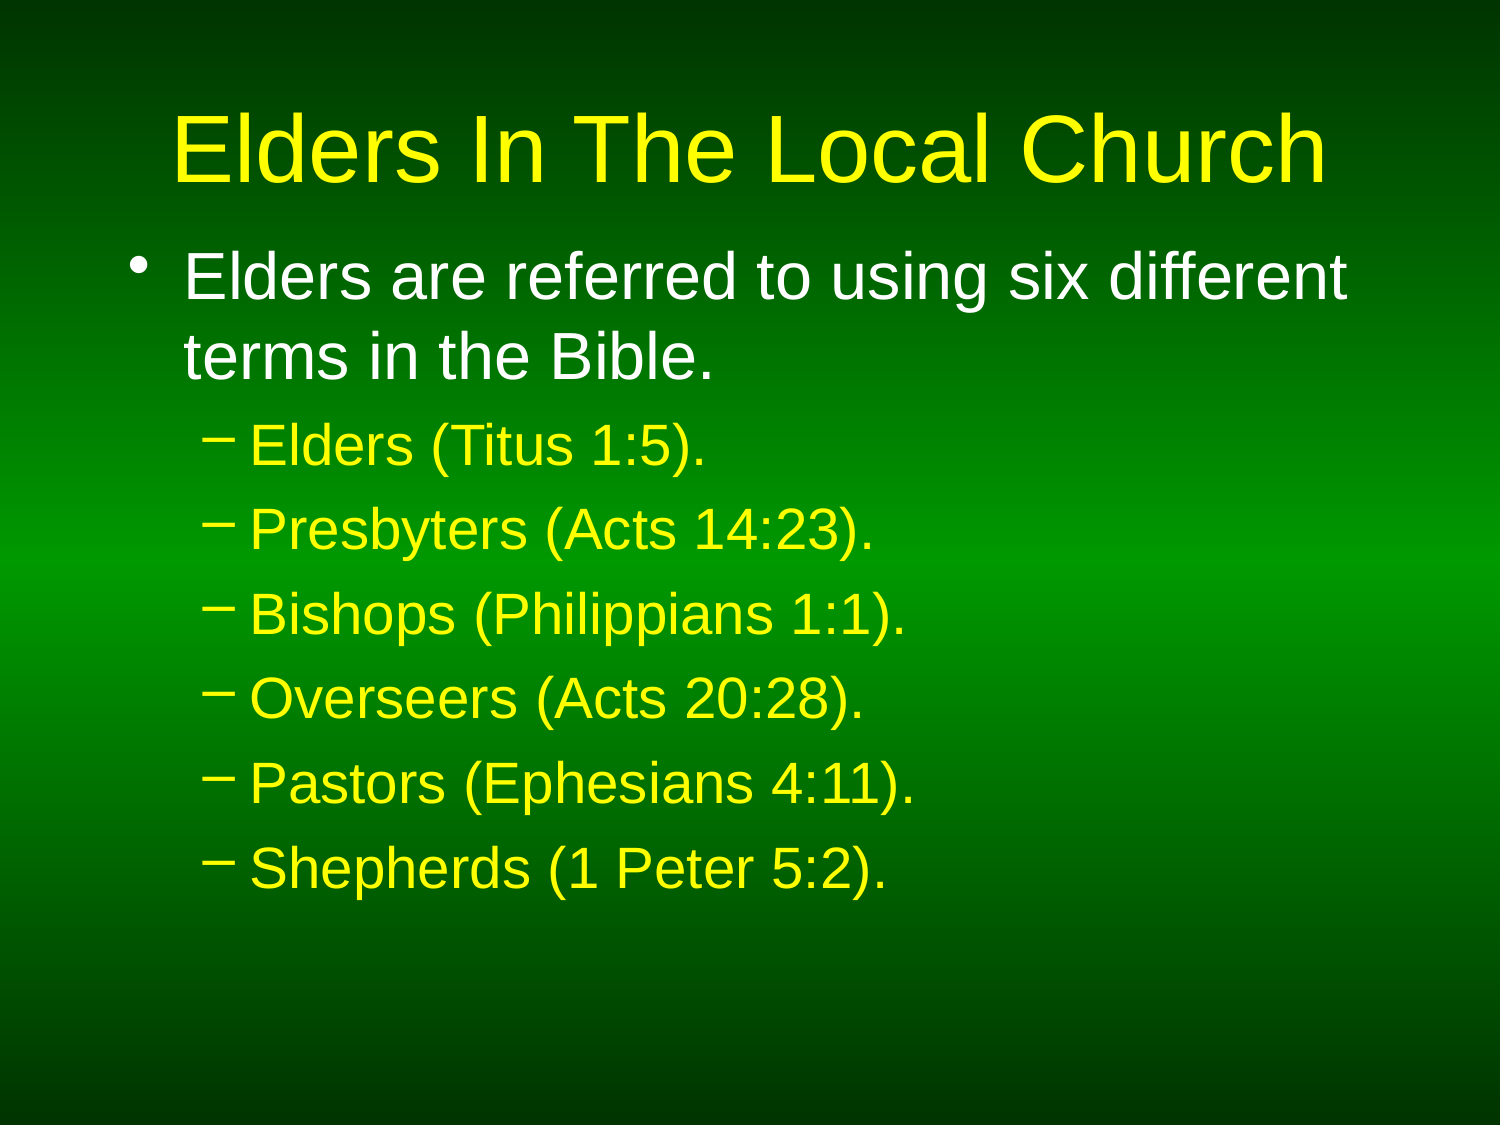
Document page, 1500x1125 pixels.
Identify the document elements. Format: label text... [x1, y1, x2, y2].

title Elders In The Local Church [37, 50, 1463, 238]
list Elders are referred to using six different terms in the Bible. Elders (Titus 1:5). Presbyters (Acts 14:23). Bishops (Philippians 1:1). Overseers (Acts 20:28). Pastors (Ephesians 4:11). Shepherds (1 Peter 5:2). [112, 224, 1463, 1088]
